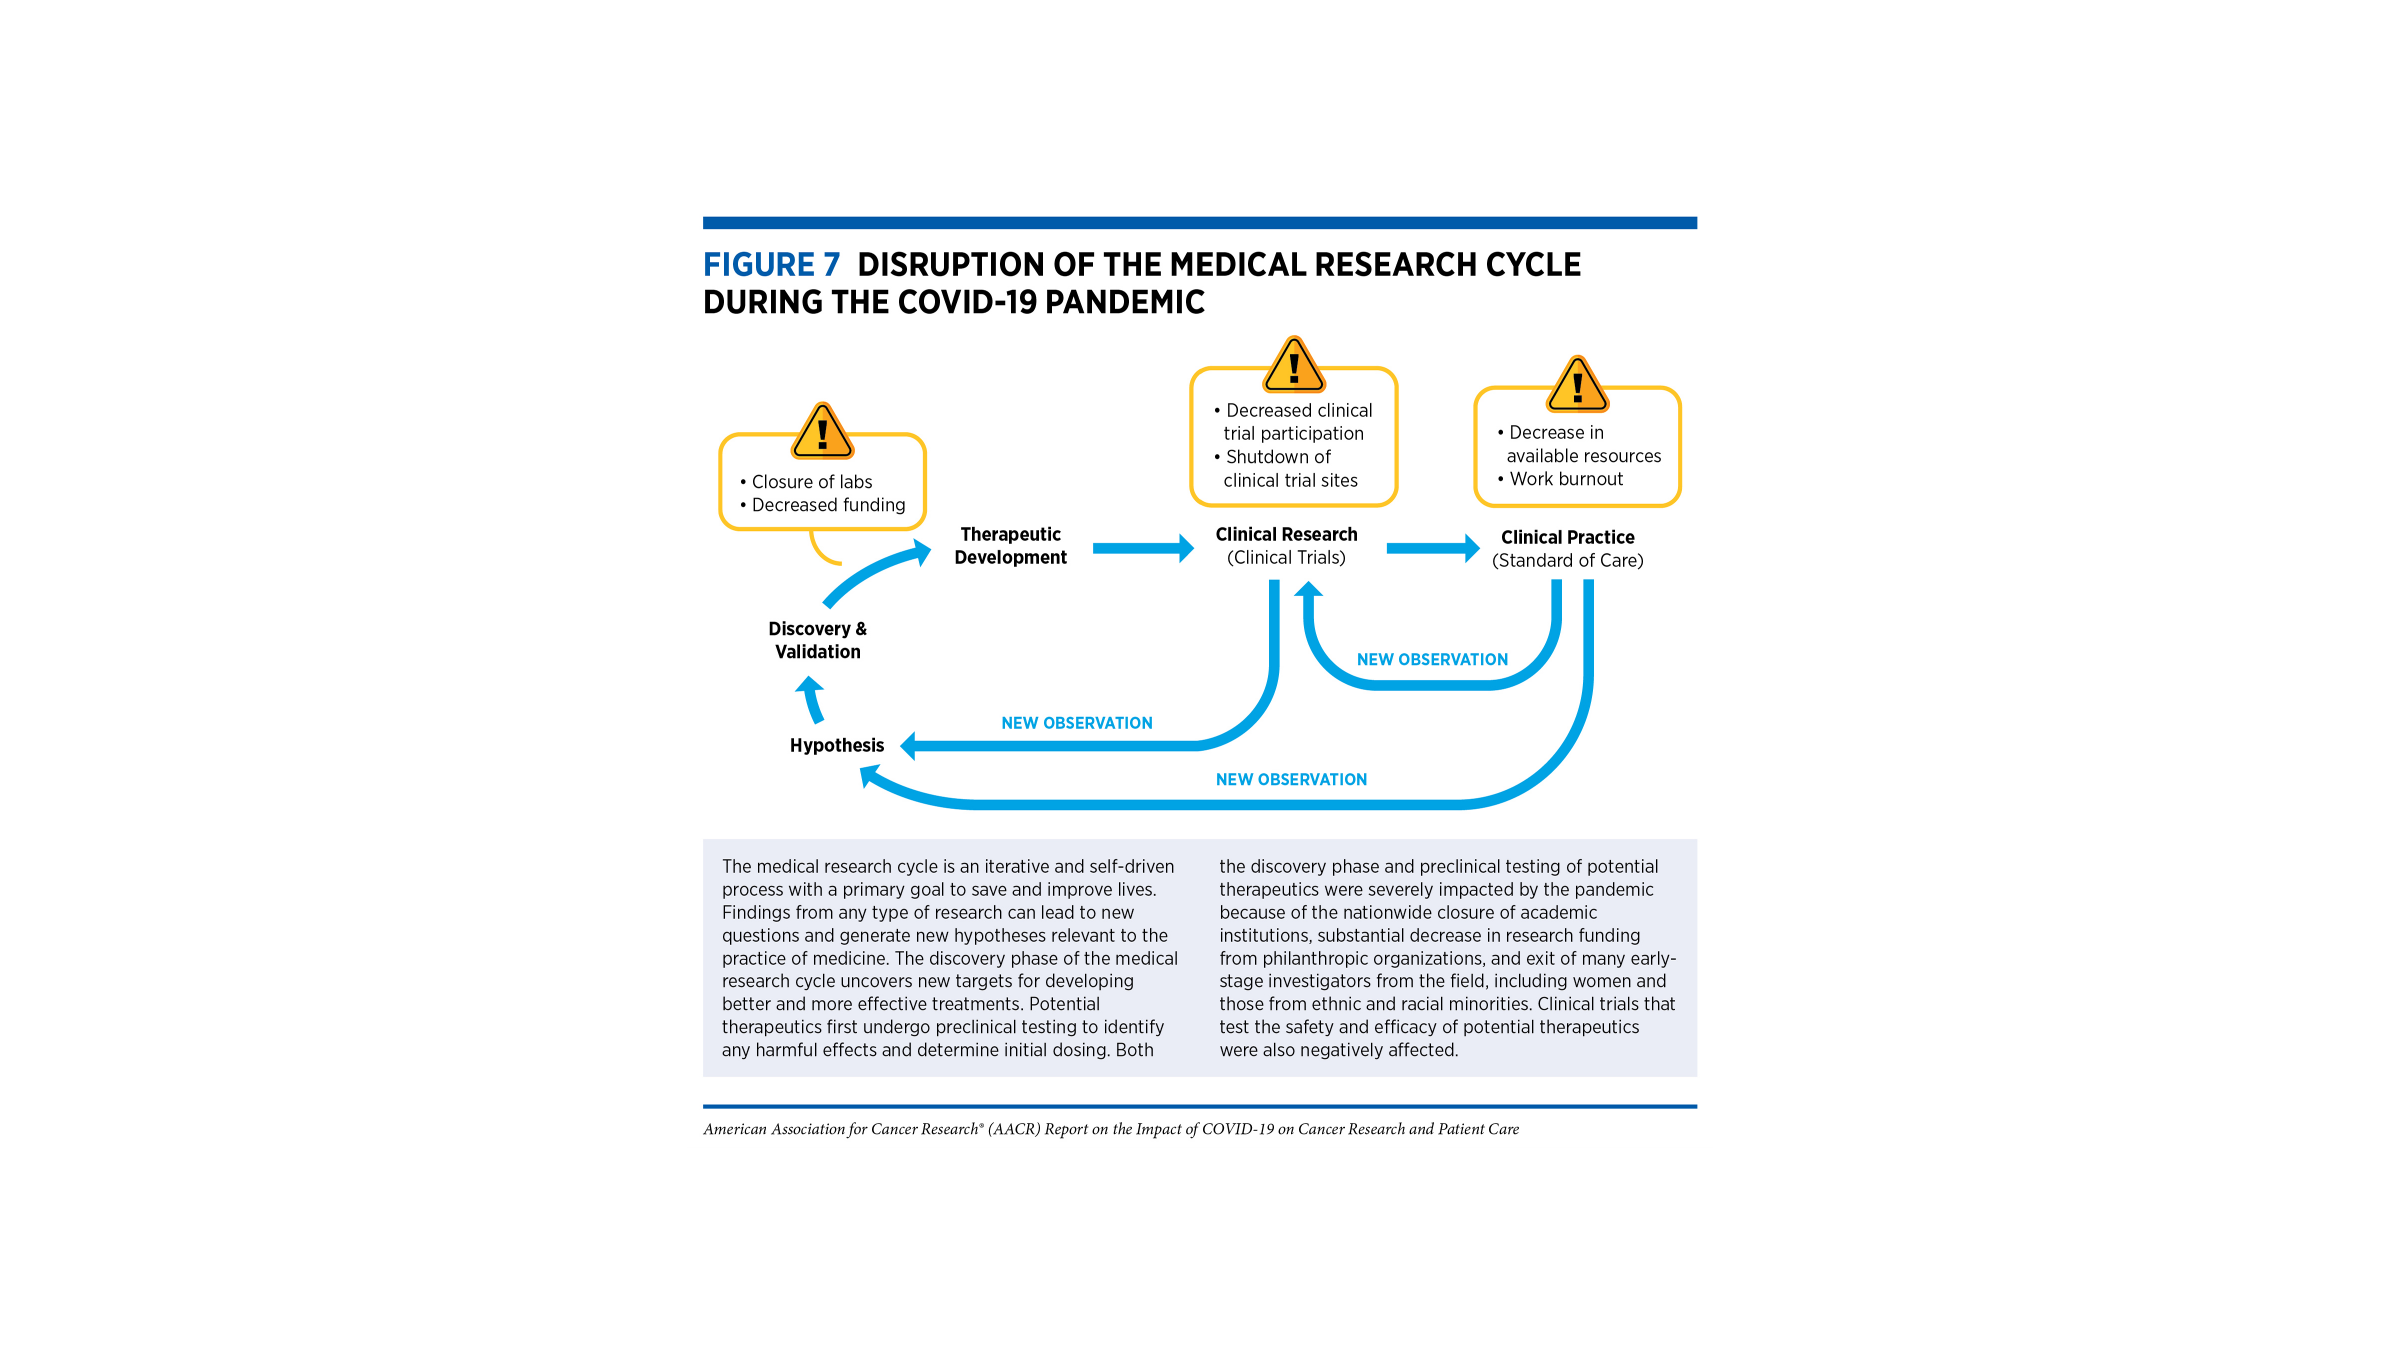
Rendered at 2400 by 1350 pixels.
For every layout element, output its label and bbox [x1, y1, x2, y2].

picture [687, 201, 1713, 1148]
